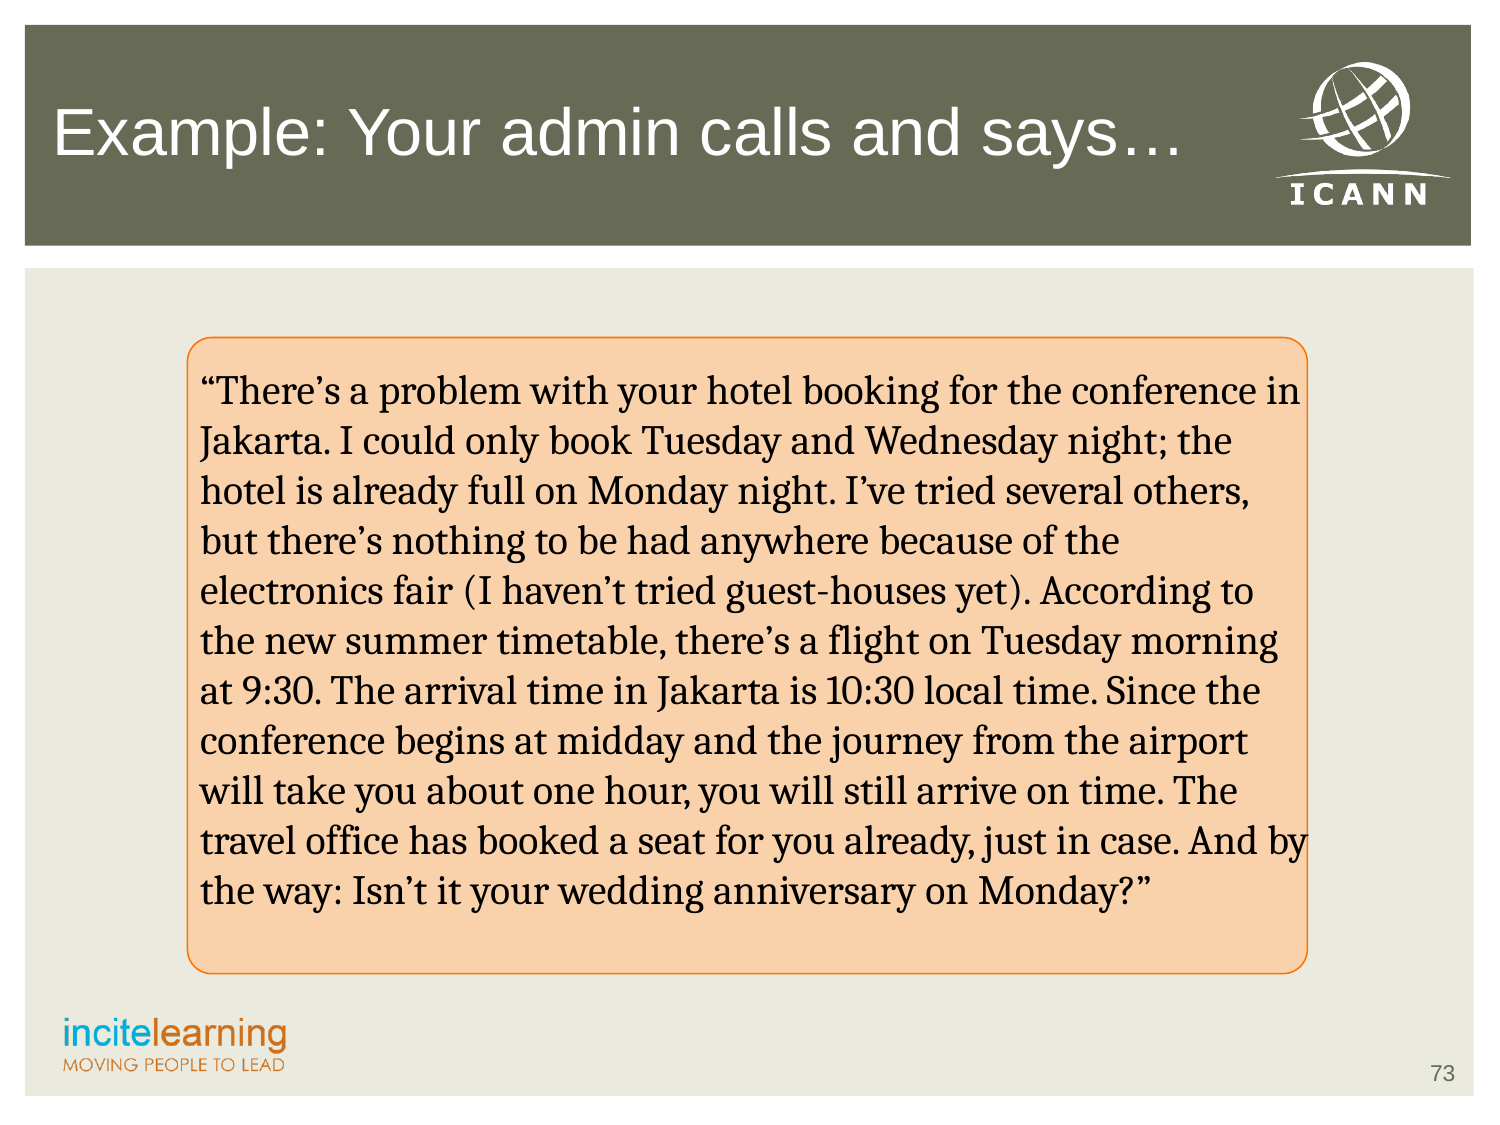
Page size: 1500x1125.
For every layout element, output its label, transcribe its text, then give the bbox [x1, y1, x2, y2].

text_box [187, 337, 1308, 974]
text_box “There’s a problem with your hotel booking for the conference in Jakarta. I could only book Tuesday and Wednesday night; the hotel is already full on Monday night. I’ve tried several others, but there’s nothing to be had anywhere because of the electronics fair (I haven’t tried guest-houses yet). According to the new summer timetable, there’s a flight on Tuesday morning at 9:30. The arrival time in Jakarta is 10:30 local time. Since the conference begins at midday and the journey from the airport will take you about one hour, you will still arrive on time. The travel office has booked a seat for you already, just in case. And by the way: Isn’t it your wedding anniversary on Monday?” [199, 362, 1311, 913]
picture [1273, 196, 1453, 205]
picture [62, 1012, 288, 1076]
slide_number 73 [1373, 1048, 1472, 1097]
title Example: Your admin calls and says… [37, 62, 1461, 196]
